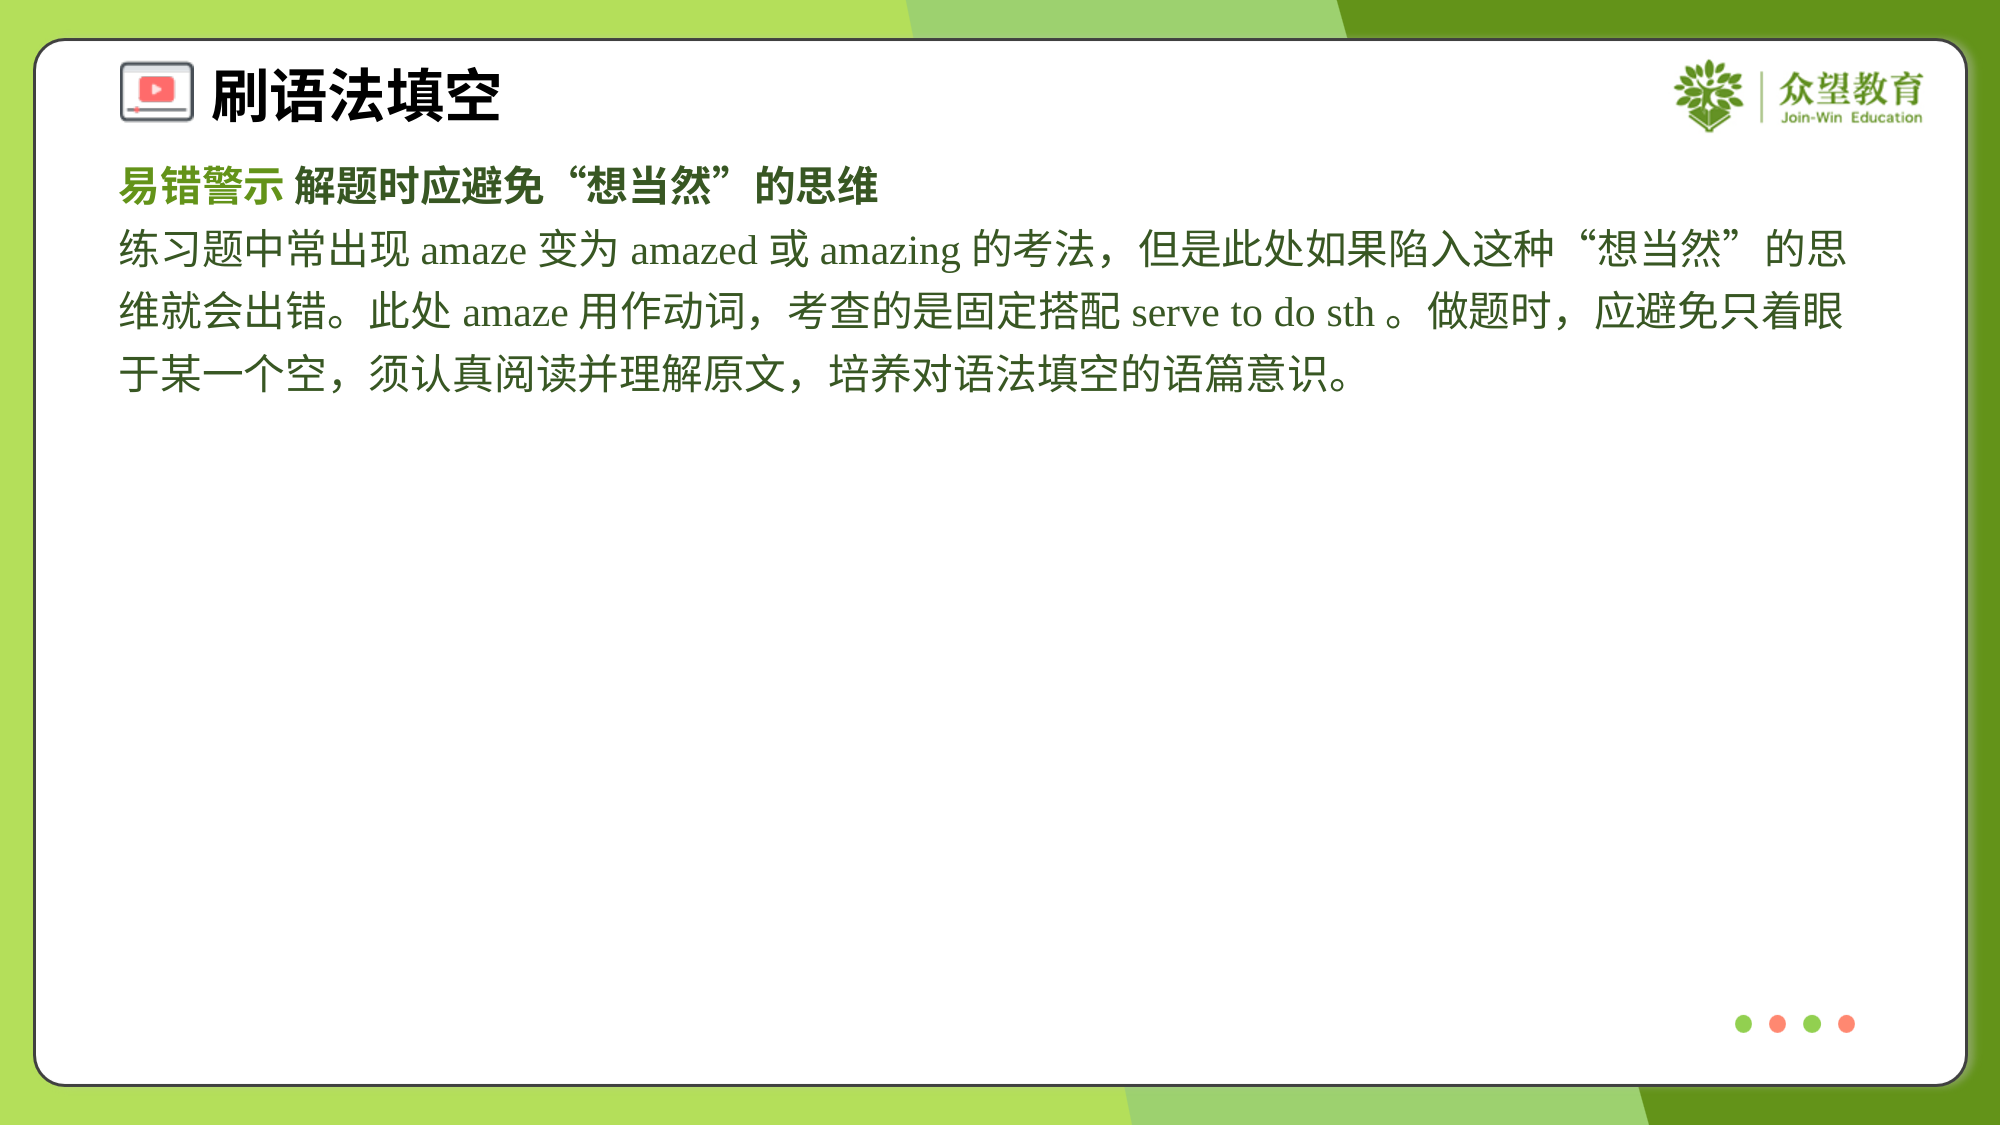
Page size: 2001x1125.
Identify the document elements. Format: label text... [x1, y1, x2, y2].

picture [0, 0, 2000, 1125]
text_box 易错警示 解题时应避免“想当然”的思维 练习题中常出现amaze变为amazed或amazing的考法，但是此处如果陷入这种“想当然”的思维就会出错。此处amaze用作动词，考查的是固定搭配serve to do sth。做题时，应避免只着眼于某一个空，须认真阅读并理解原文，培养对语法填空的语篇意识。 [118, 147, 1883, 393]
